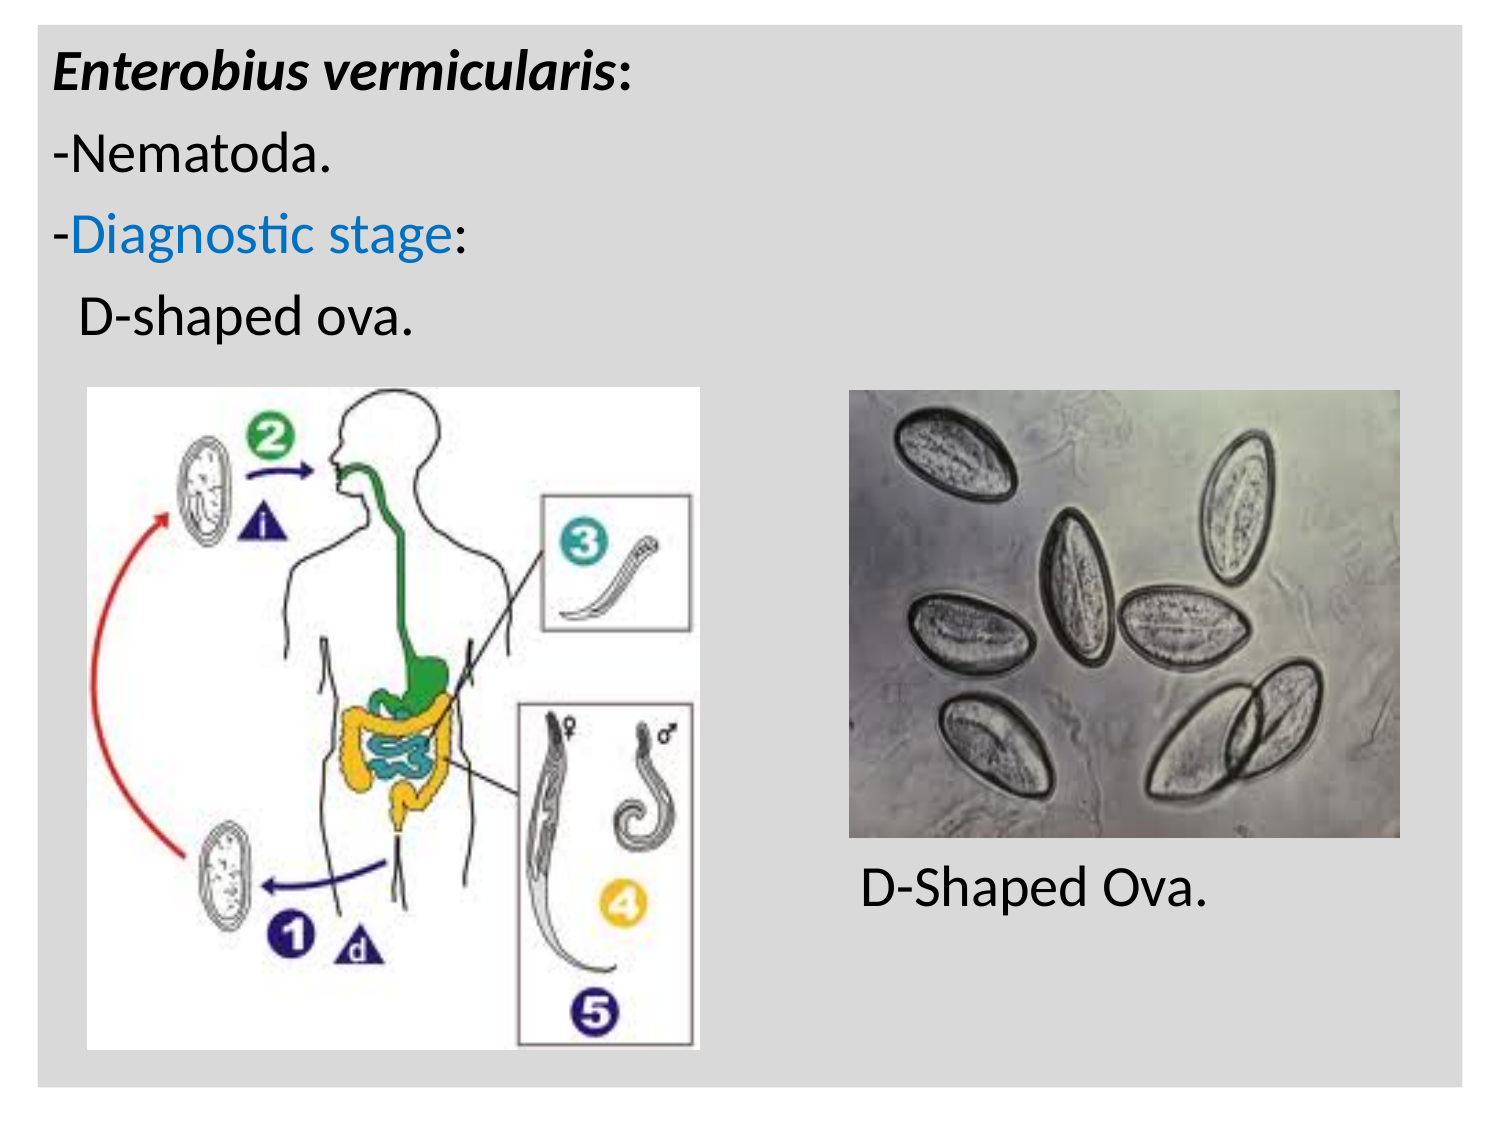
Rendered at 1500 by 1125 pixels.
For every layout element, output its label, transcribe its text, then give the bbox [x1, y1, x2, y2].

subtitle Enterobius vermicularis: -Nematoda. -Diagnostic stage: D-shaped ova. D-Shaped Ova. [37, 24, 1463, 1088]
picture [87, 387, 701, 1051]
picture [849, 390, 1401, 838]
